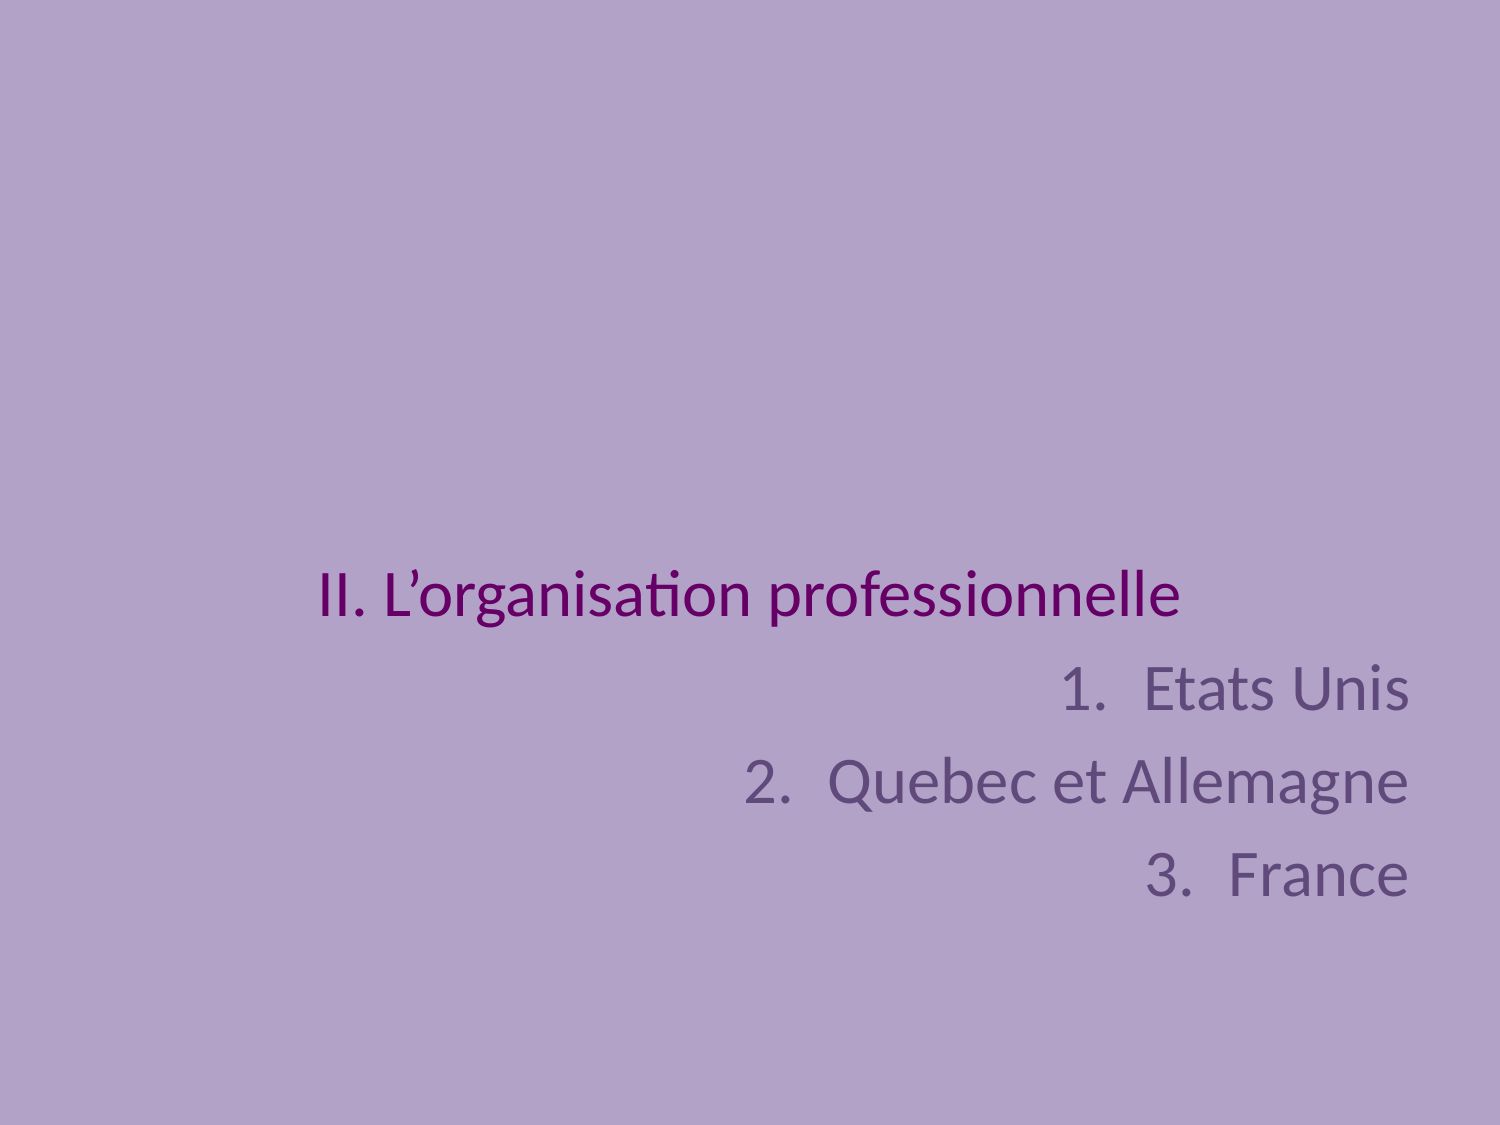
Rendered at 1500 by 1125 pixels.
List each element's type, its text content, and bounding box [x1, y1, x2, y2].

list II. L’organisation professionnelle Etats Unis Quebec et Allemagne France [75, 262, 1425, 1005]
